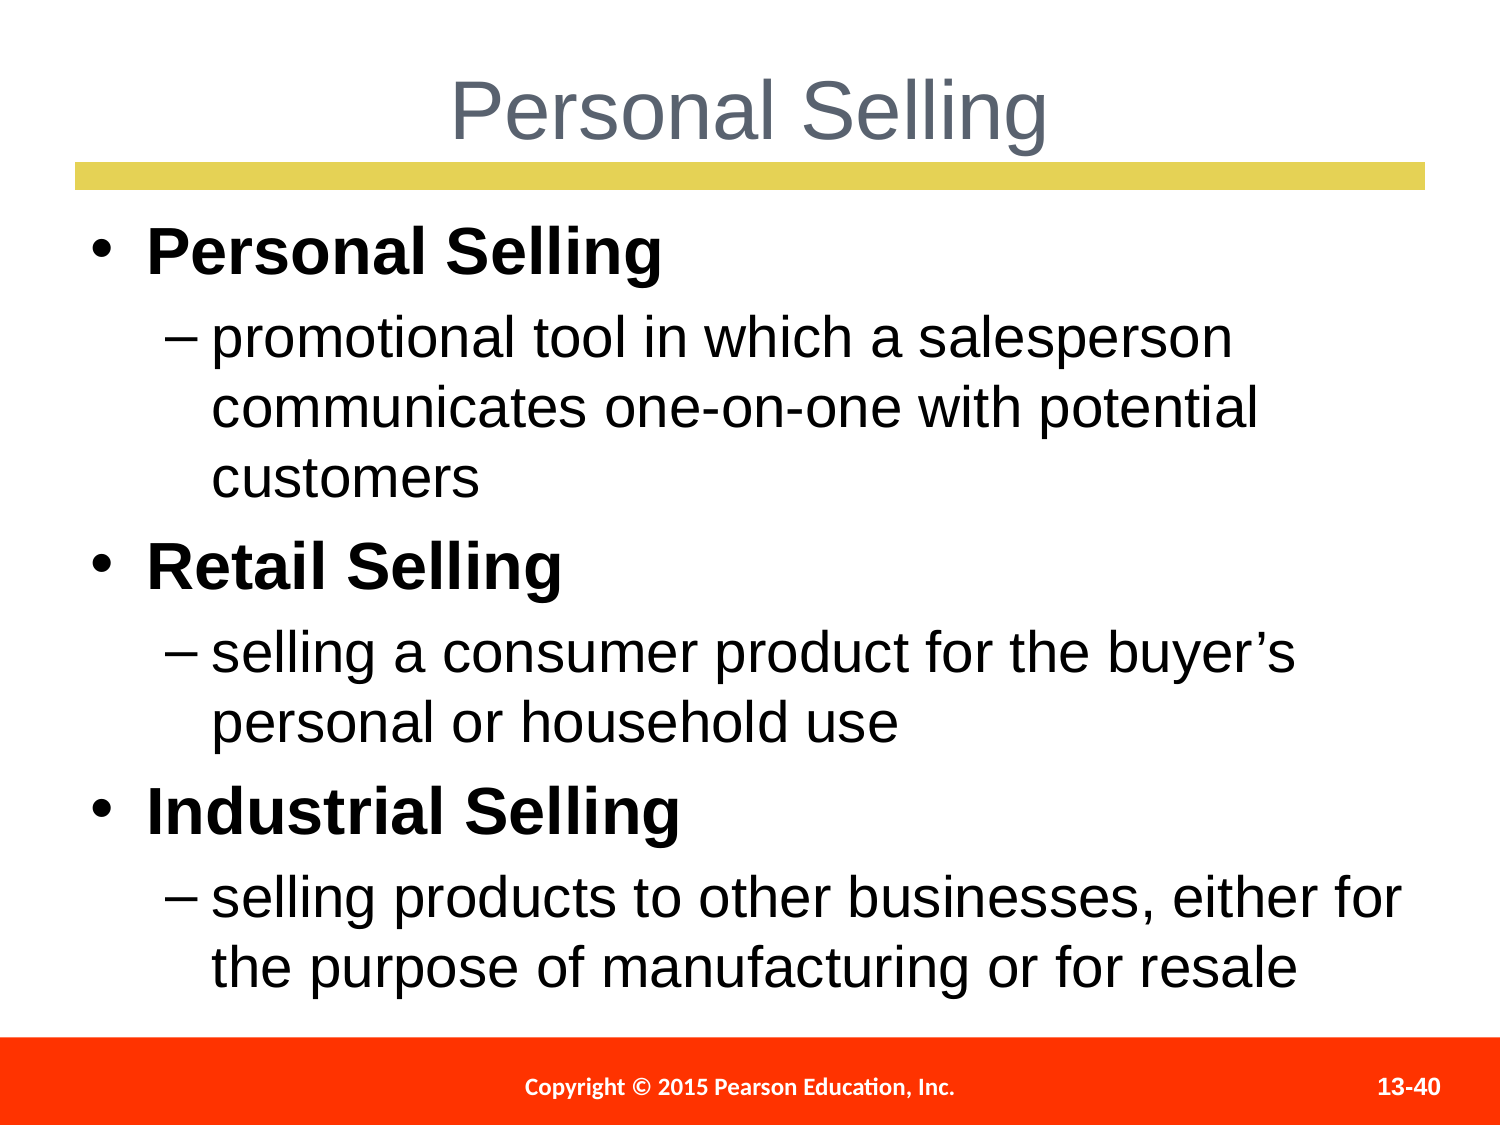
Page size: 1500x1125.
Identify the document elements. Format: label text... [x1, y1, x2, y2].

list Personal Selling promotional tool in which a salesperson communicates one-on-one with potential customers Retail Selling selling a consumer product for the buyer’s personal or household use Industrial Selling selling products to other businesses, either for the purpose of manufacturing or for resale [74, 199, 1426, 1006]
title Personal Selling [74, 12, 1426, 199]
